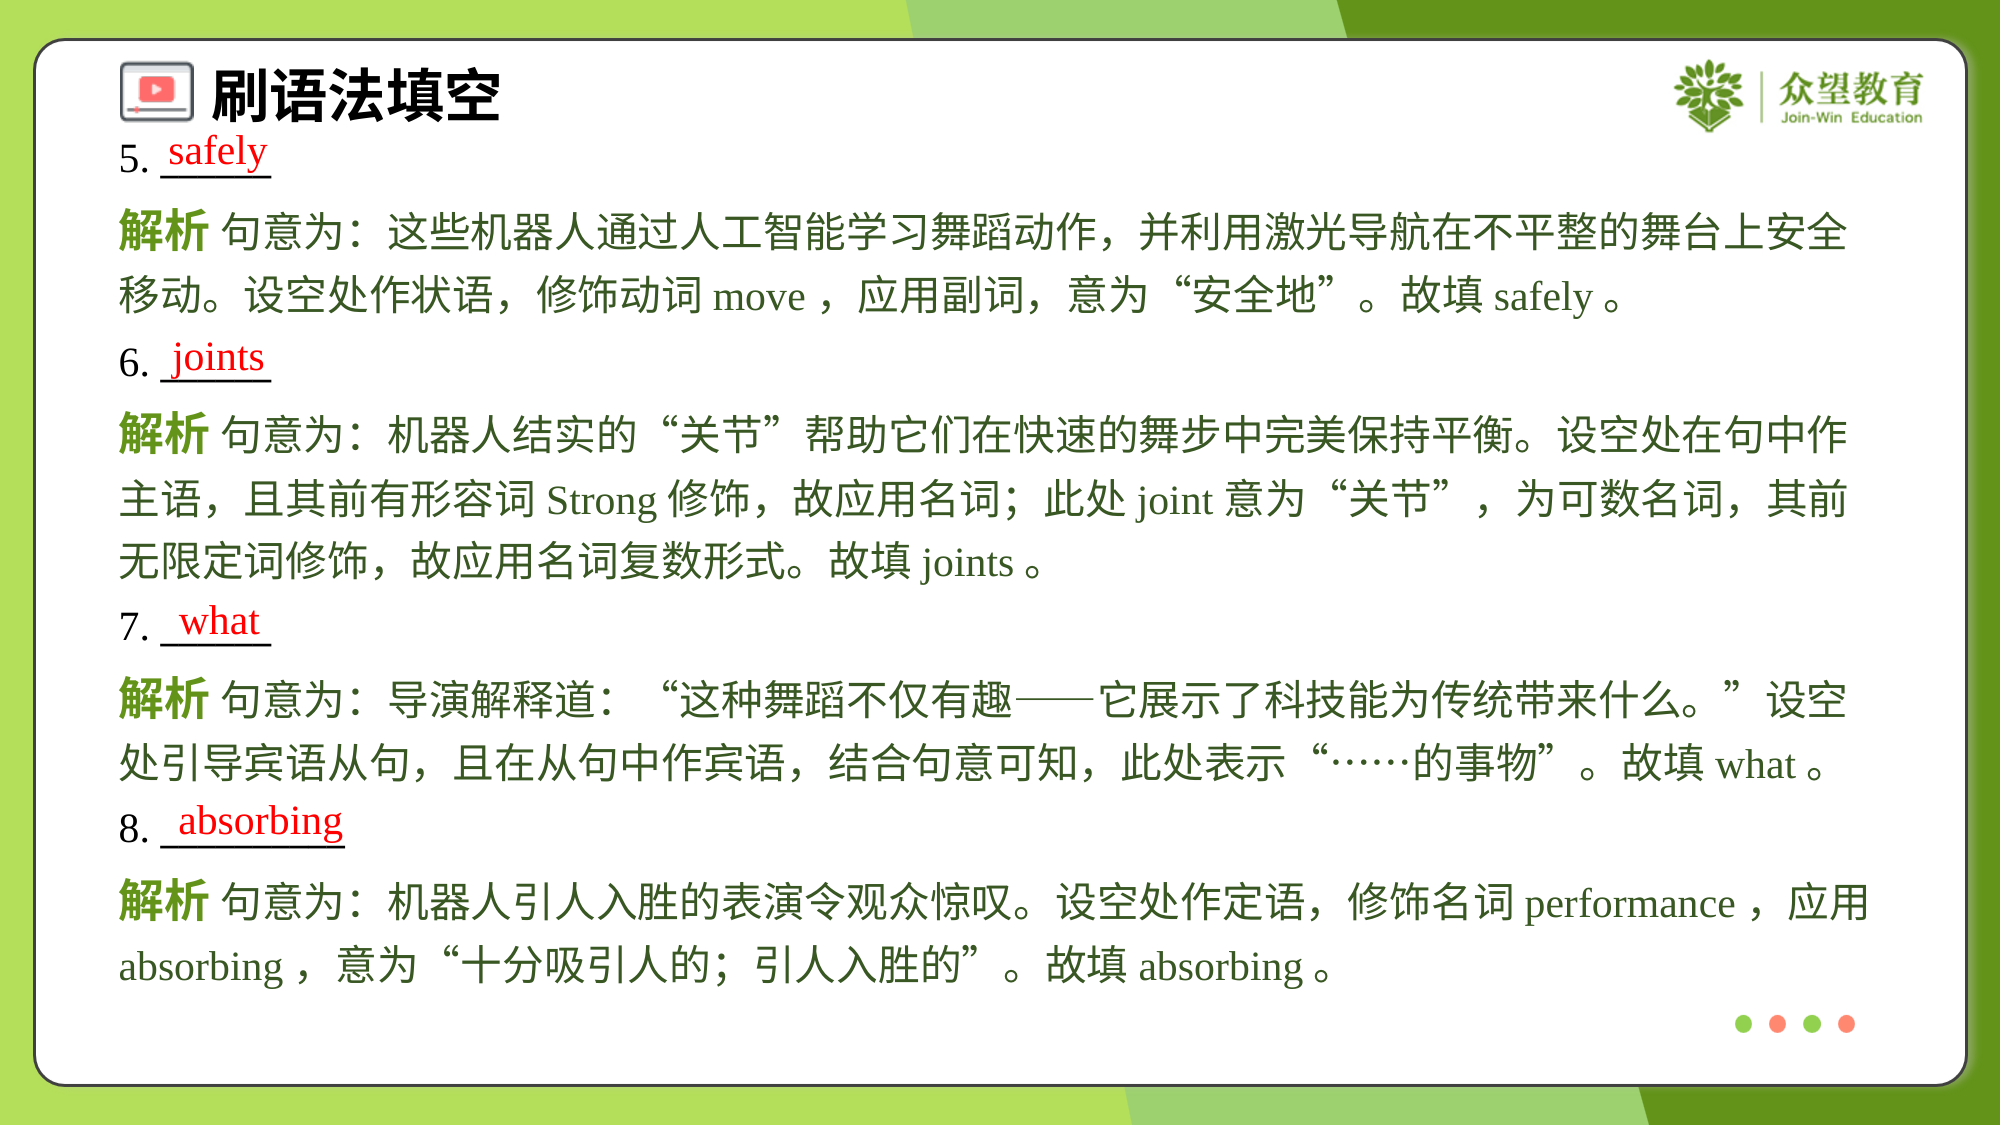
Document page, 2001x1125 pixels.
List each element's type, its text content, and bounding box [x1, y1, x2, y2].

text_box 解析 句意为：机器人引人入胜的表演令观众惊叹。设空处作定语，修饰名词performance，应用absorbing，意为“十分吸引人的；引人入胜的”。故填absorbing。 [118, 858, 1883, 985]
text_box 8. __________ [118, 788, 1883, 846]
picture [0, 0, 2000, 1125]
text_box safely [163, 110, 273, 168]
text_box 6. ______ [118, 322, 1883, 380]
text_box absorbing [174, 780, 348, 838]
text_box 解析 句意为：机器人结实的“关节”帮助它们在快速的舞步中完美保持平衡。设空处在句中作主语，且其前有形容词Strong修饰，故应用名词；此处joint意为“关节”，为可数名词，其前无限定词修饰，故应用名词复数形式。故填joints。 [118, 391, 1883, 581]
text_box 解析 句意为：导演解释道：“这种舞蹈不仅有趣——它展示了科技能为传统带来什么。”设空处引导宾语从句，且在从句中作宾语，结合句意可知，此处表示“……的事物”。故填what。 [118, 655, 1883, 782]
text_box joints [167, 316, 270, 374]
text_box 7. ______ [118, 586, 1883, 644]
text_box what [174, 580, 265, 638]
text_box 5. ______ [118, 118, 1883, 176]
text_box 解析 句意为：这些机器人通过人工智能学习舞蹈动作，并利用激光导航在不平整的舞台上安全移动。设空处作状语，修饰动词move，应用副词，意为“安全地”。故填safely。 [118, 188, 1883, 315]
